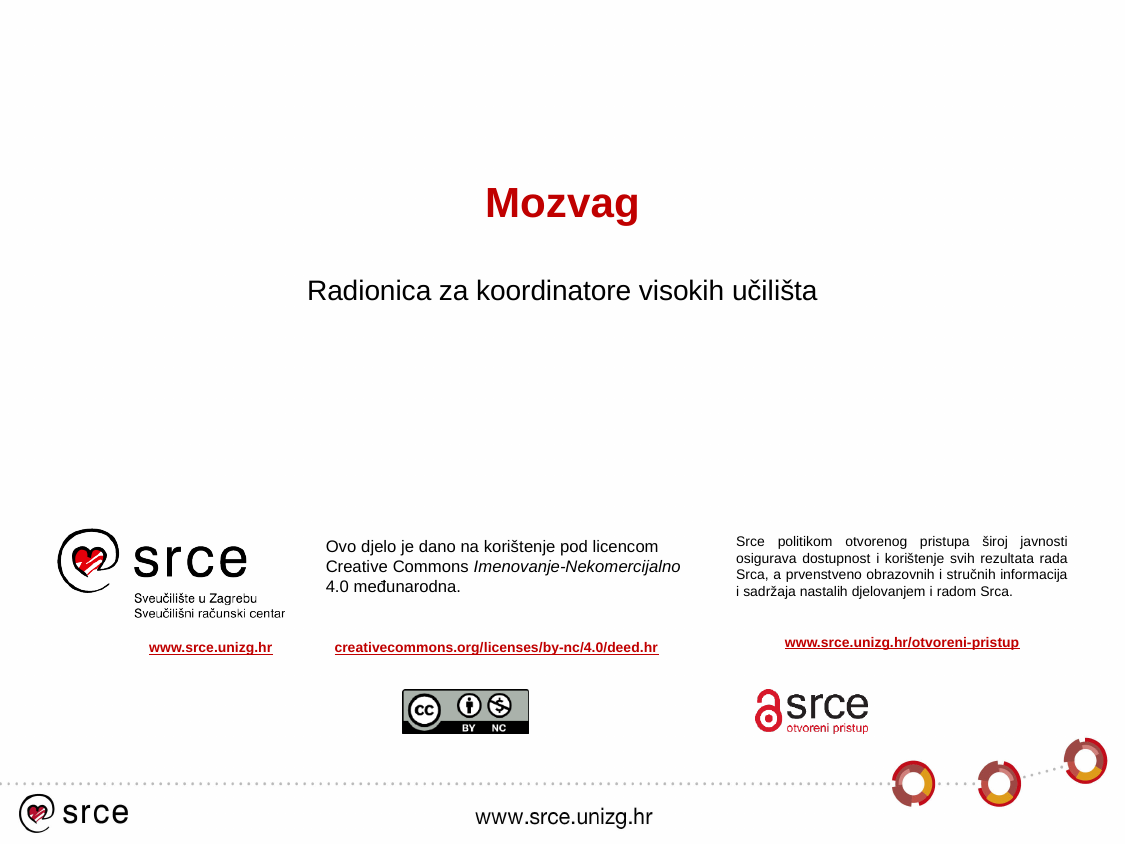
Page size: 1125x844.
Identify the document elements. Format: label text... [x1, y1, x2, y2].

title Mozvag [140, 46, 985, 235]
subtitle Radionica za koordinatore visokih učilišta [140, 268, 985, 501]
picture [0, 0, 1125, 844]
